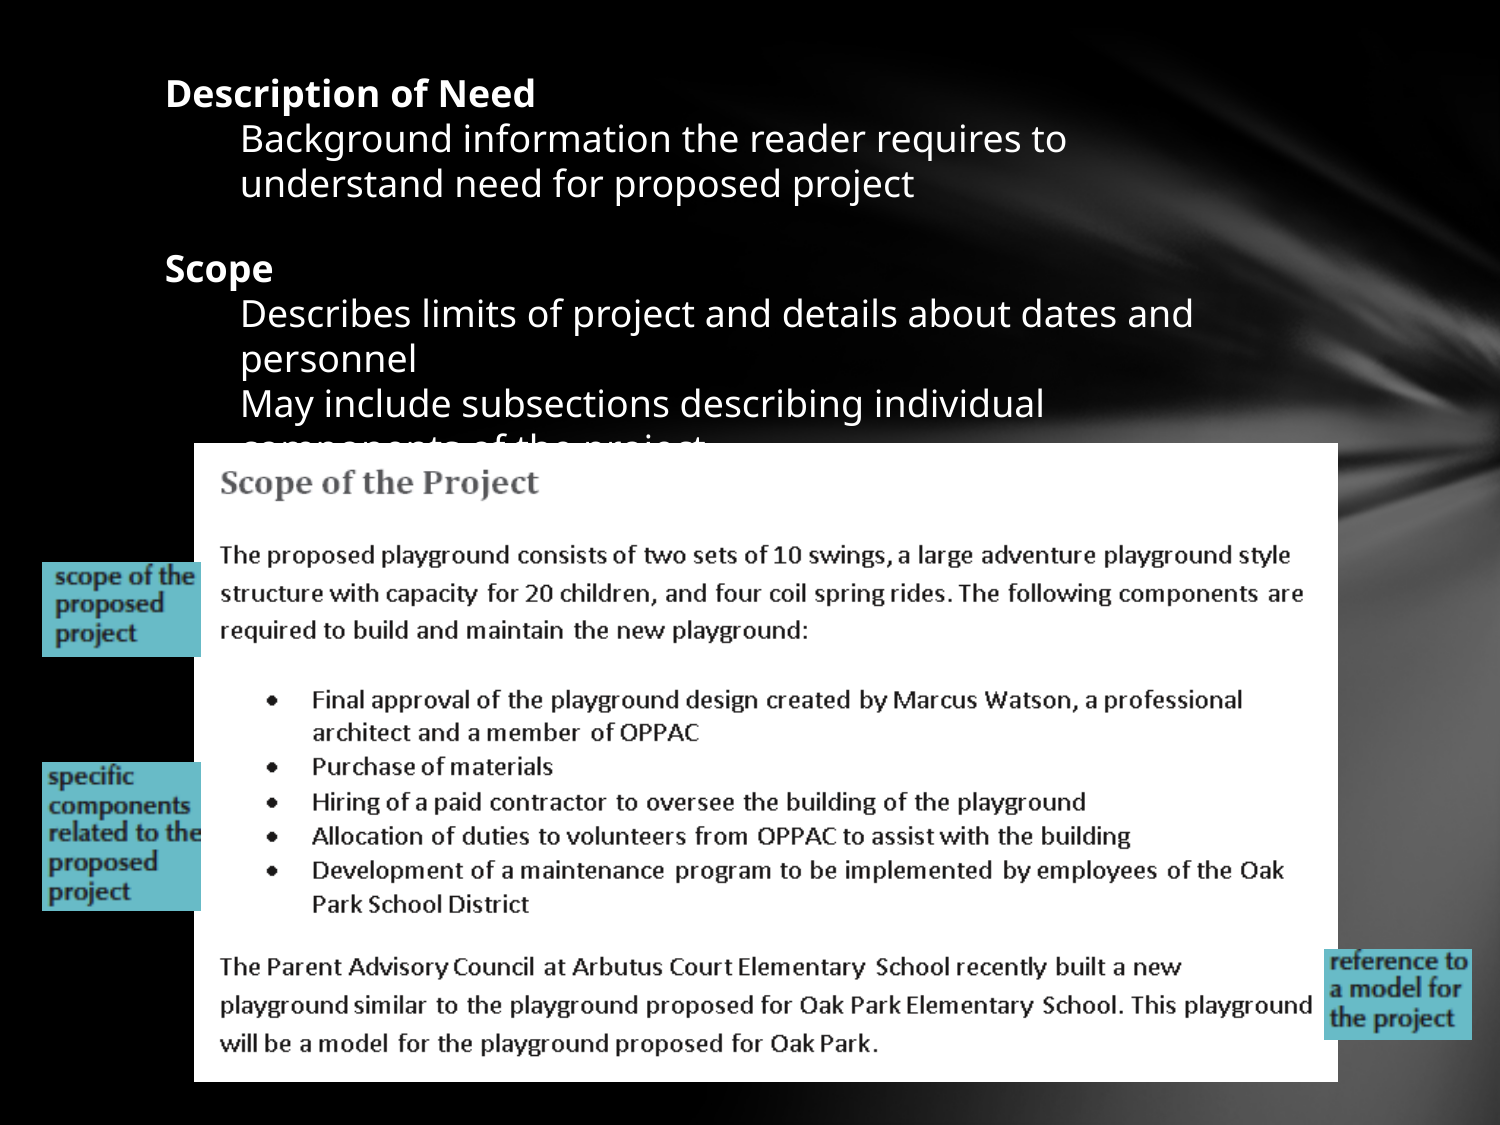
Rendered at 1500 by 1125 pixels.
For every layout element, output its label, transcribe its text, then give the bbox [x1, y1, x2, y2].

text_box Description of Need Background information the reader requires to understand need for proposed project Scope Describes limits of project and details about dates and personnel May include subsections describing individual components of the project [74, 62, 1288, 523]
picture [41, 443, 1473, 1082]
